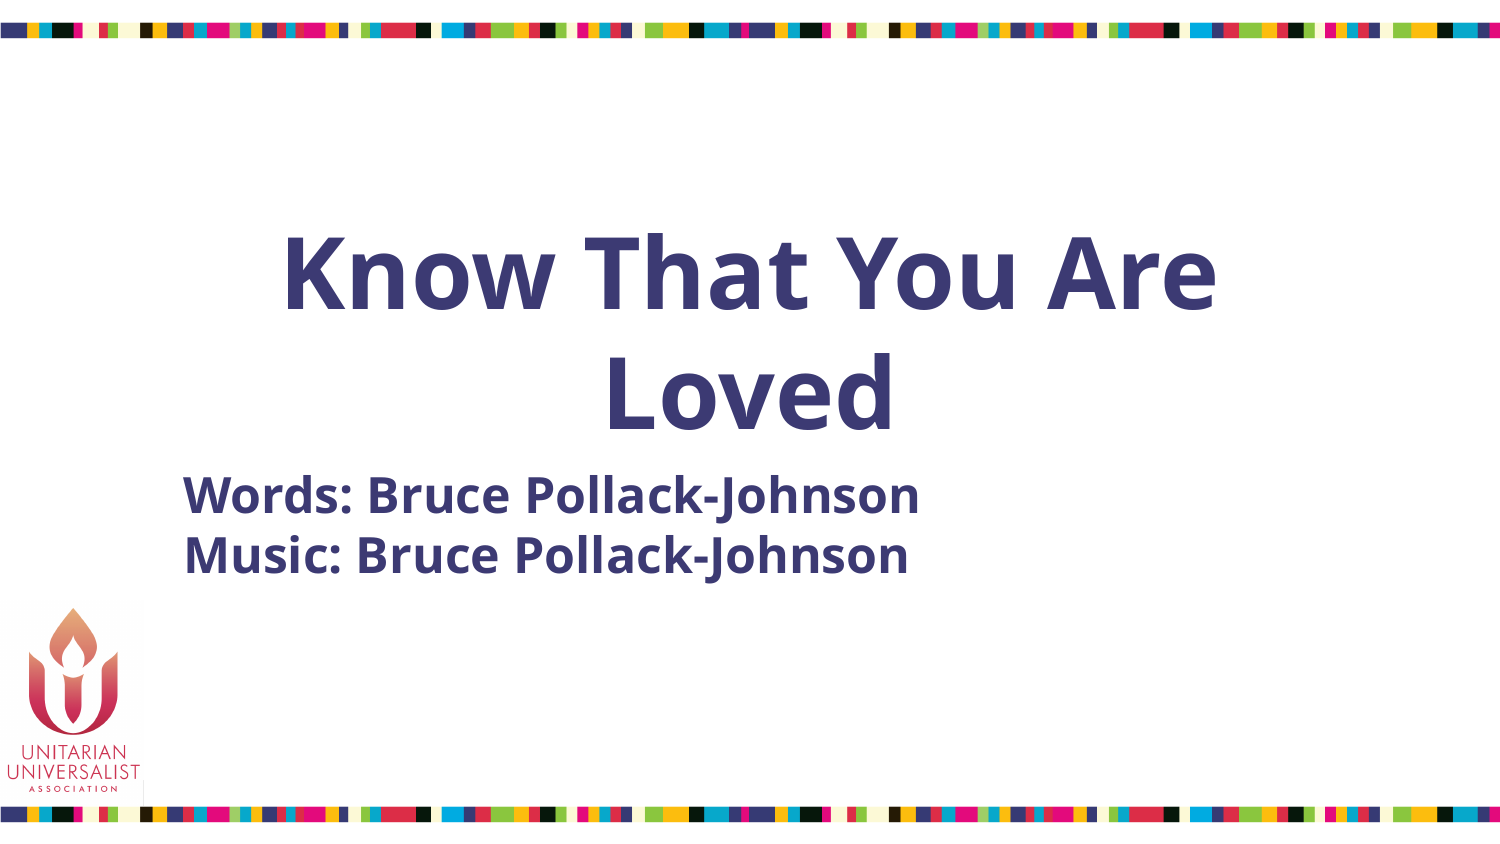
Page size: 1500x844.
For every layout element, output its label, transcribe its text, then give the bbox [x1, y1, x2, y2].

text_box Words: Bruce Pollack-Johnson Music: Bruce Pollack-Johnson [168, 448, 1495, 659]
picture [0, 22, 1500, 40]
text_box Know That You Are Loved [111, 75, 1388, 465]
picture [0, 600, 1500, 824]
